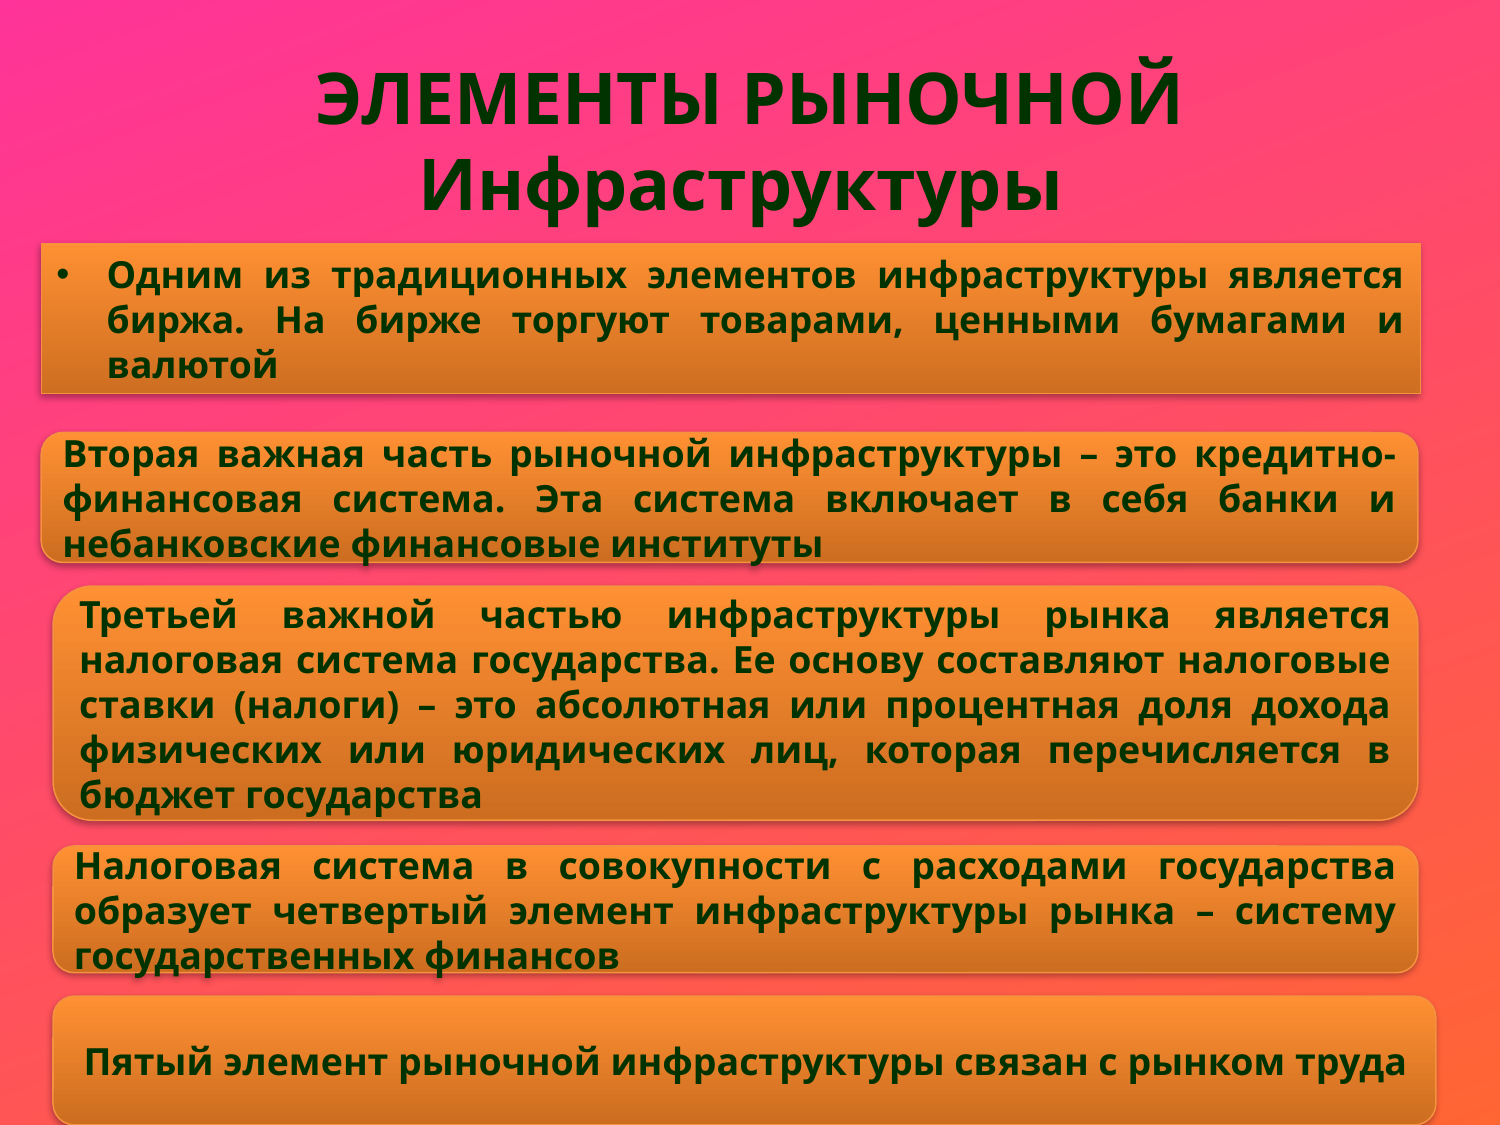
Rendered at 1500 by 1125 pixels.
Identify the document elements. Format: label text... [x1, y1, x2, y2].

text_box Третьей важной частью инфраструктуры рынка является налоговая система государства. Ее основу составляют налоговые ставки (налоги) – это абсолютная или процентная доля дохода физических или юридических лиц, которая перечисляется в бюджет государства [52, 585, 1419, 822]
text_box Налоговая система в совокупности с расходами государства образует четвертый элемент инфраструктуры рынка – систему государственных финансов [52, 845, 1419, 974]
list Одним из традиционных элементов инфраструктуры является биржа. На бирже торгуют товарами, ценными бумагами и валютой [41, 243, 1421, 394]
text_box Вторая важная часть рыночной инфраструктуры – это кредитно-финансовая система. Эта система включает в себя банки и небанковские финансовые институты [40, 431, 1419, 564]
title ЭЛЕМЕНТЫ РЫНОЧНОЙ Инфраструктуры [75, 45, 1425, 233]
text_box Пятый элемент рыночной инфраструктуры связан с рынком труда [52, 995, 1437, 1125]
